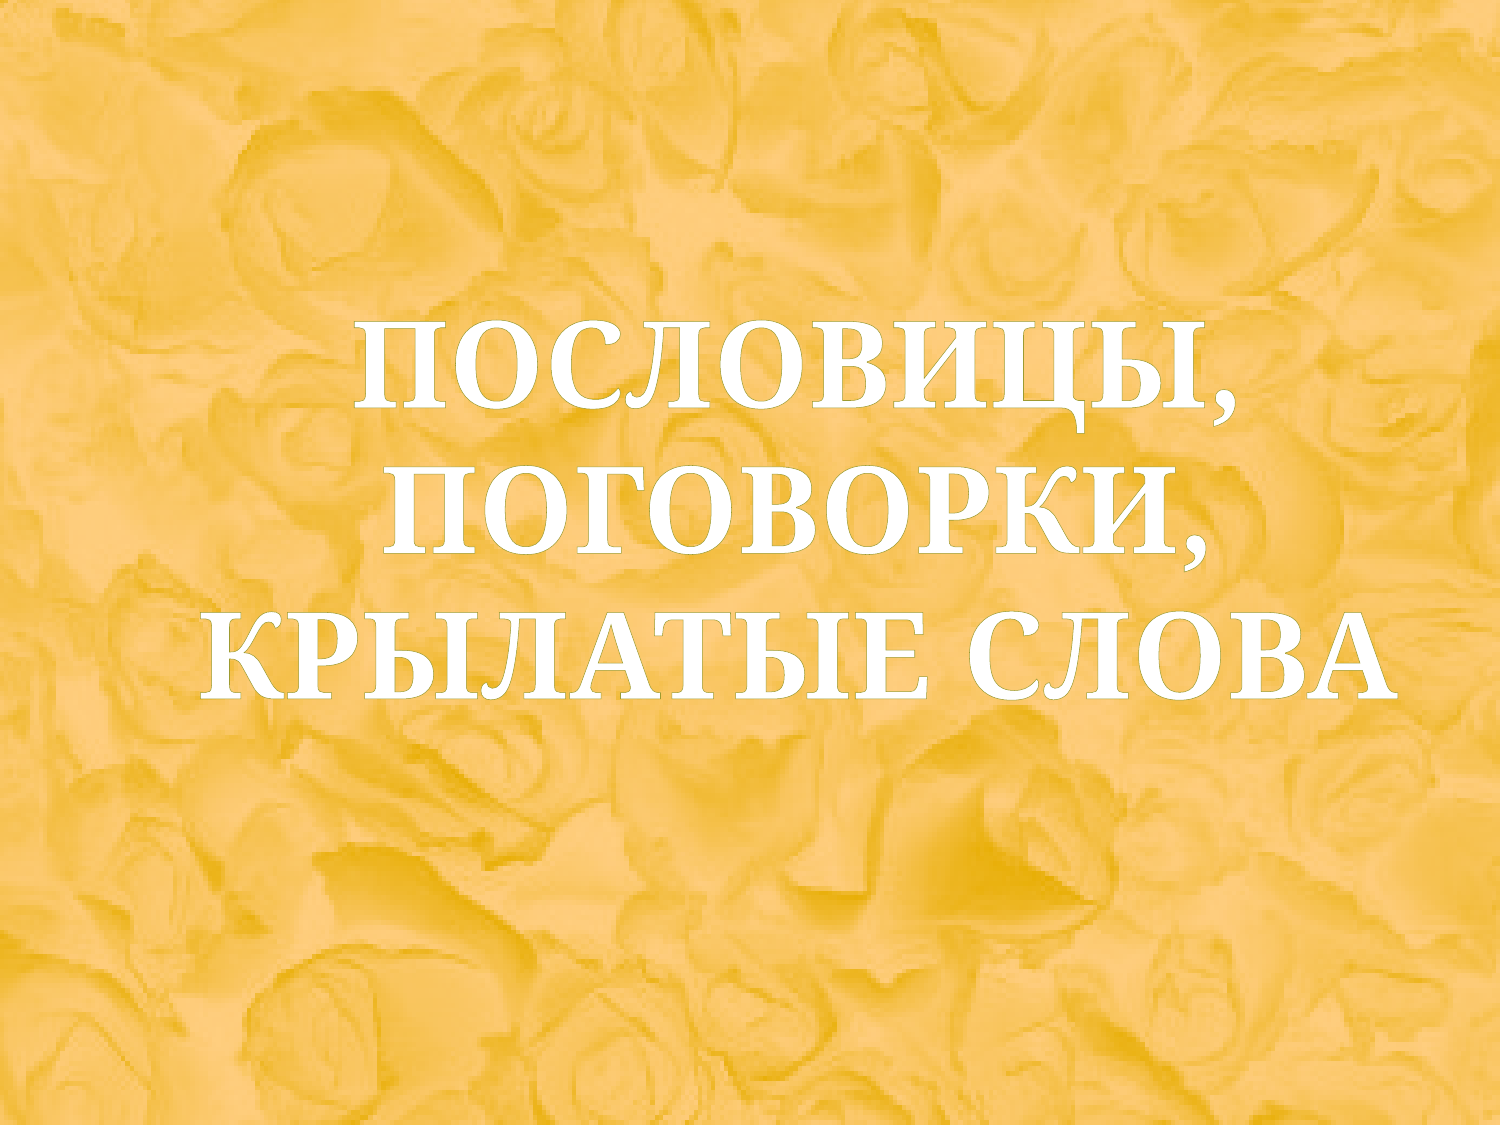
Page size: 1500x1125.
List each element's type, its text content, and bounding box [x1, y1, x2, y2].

title ПОСЛОВИЦЫ, ПОГОВОРКИ, КРЫЛАТЫЕ СЛОВА [147, 278, 1448, 731]
